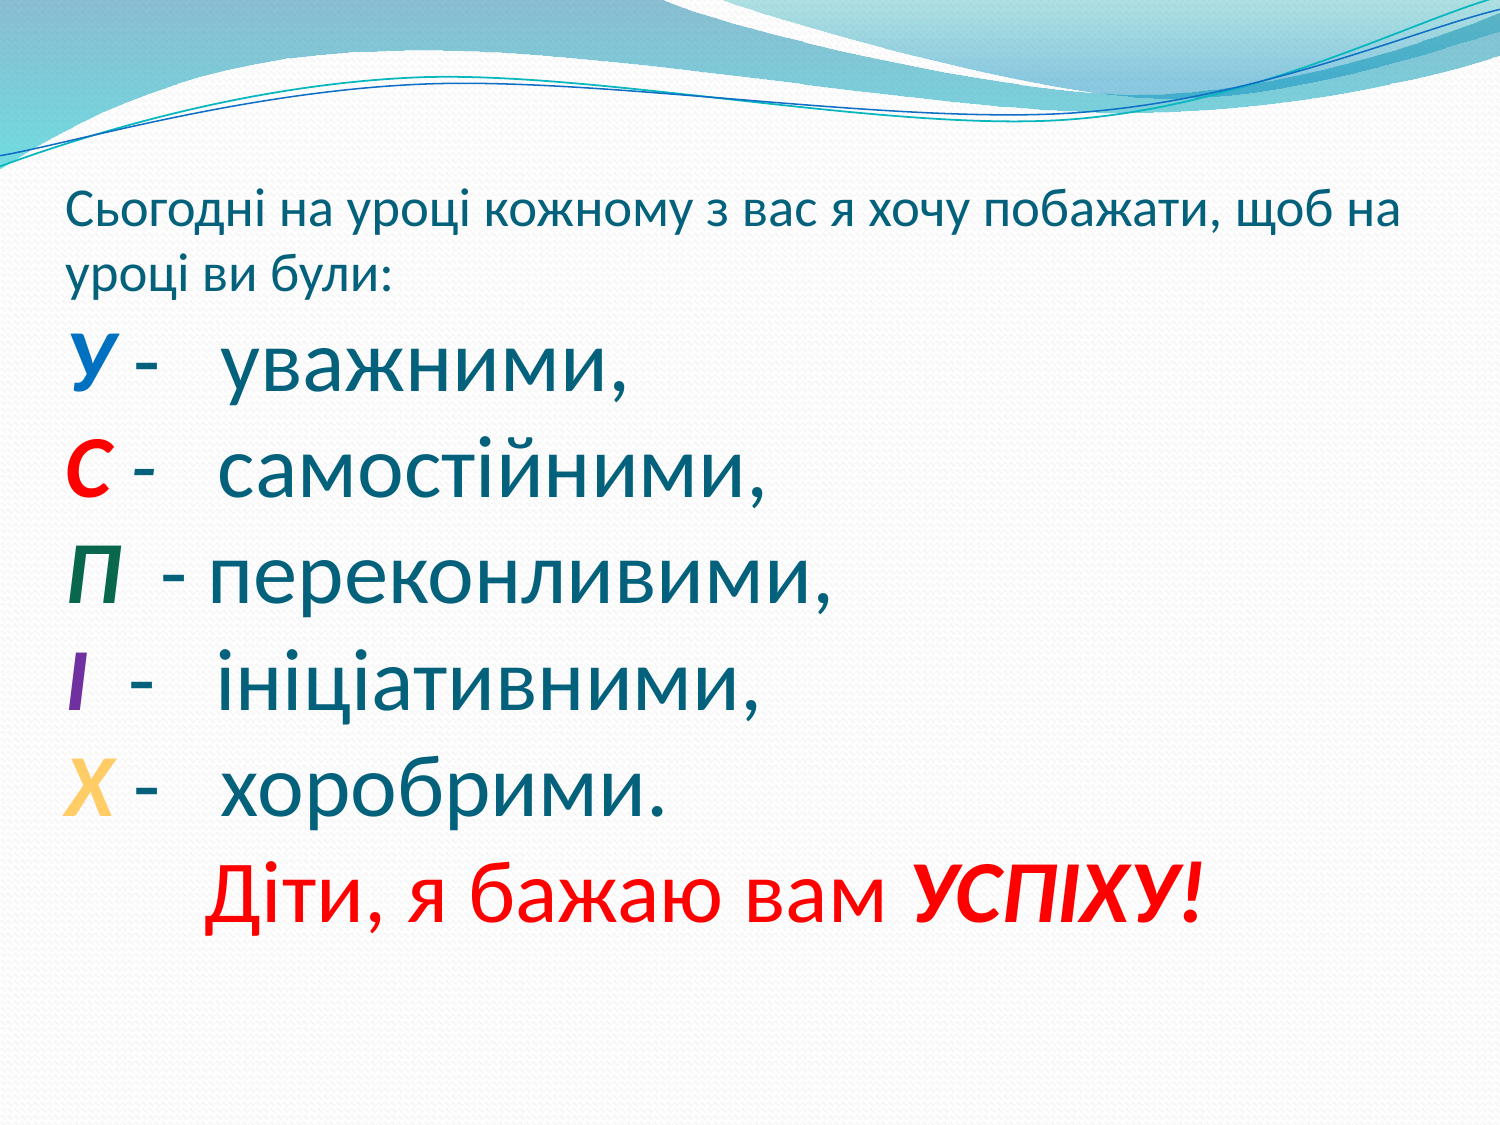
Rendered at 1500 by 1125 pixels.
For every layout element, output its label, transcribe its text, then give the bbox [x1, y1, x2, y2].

title Сьогодні на уроці кожному з вас я хочу побажати, щоб на уроці ви були: У - уважними, С - самостійними, П - переконливими, І - ініціативними, Х - хоробрими. Діти, я бажаю вам УСПІХУ! [64, 160, 1415, 1047]
